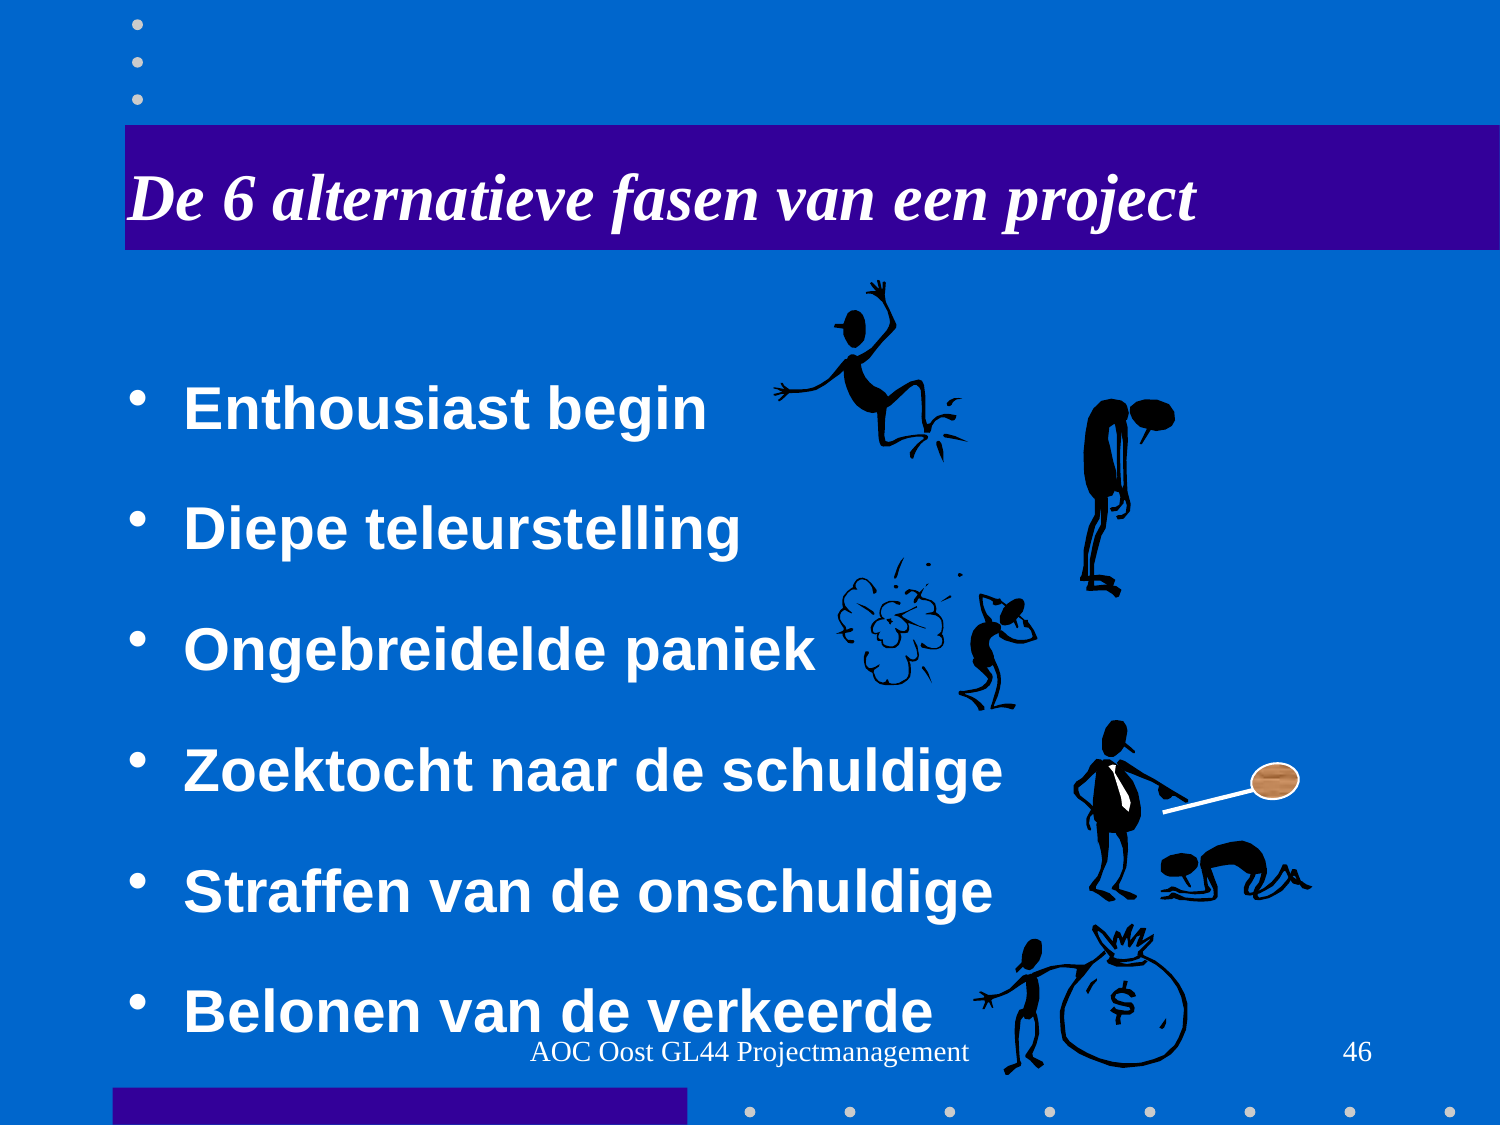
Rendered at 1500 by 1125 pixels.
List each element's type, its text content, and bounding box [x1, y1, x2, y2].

footer AOC Oost GL44 Projectmanagement [512, 1012, 988, 1088]
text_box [1079, 398, 1178, 601]
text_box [1073, 719, 1315, 905]
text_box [835, 557, 1040, 714]
title De 6 alternatieve fasen van een project [112, 99, 1388, 288]
slide_number 46 [1074, 1012, 1388, 1088]
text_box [773, 279, 971, 465]
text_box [973, 923, 1190, 1078]
list Enthousiast begin Diepe teleurstelling Ongebreidelde paniek Zoektocht naar de schuldige Straffen van de onschuldige Belonen van de verkeerde [112, 324, 1388, 1000]
